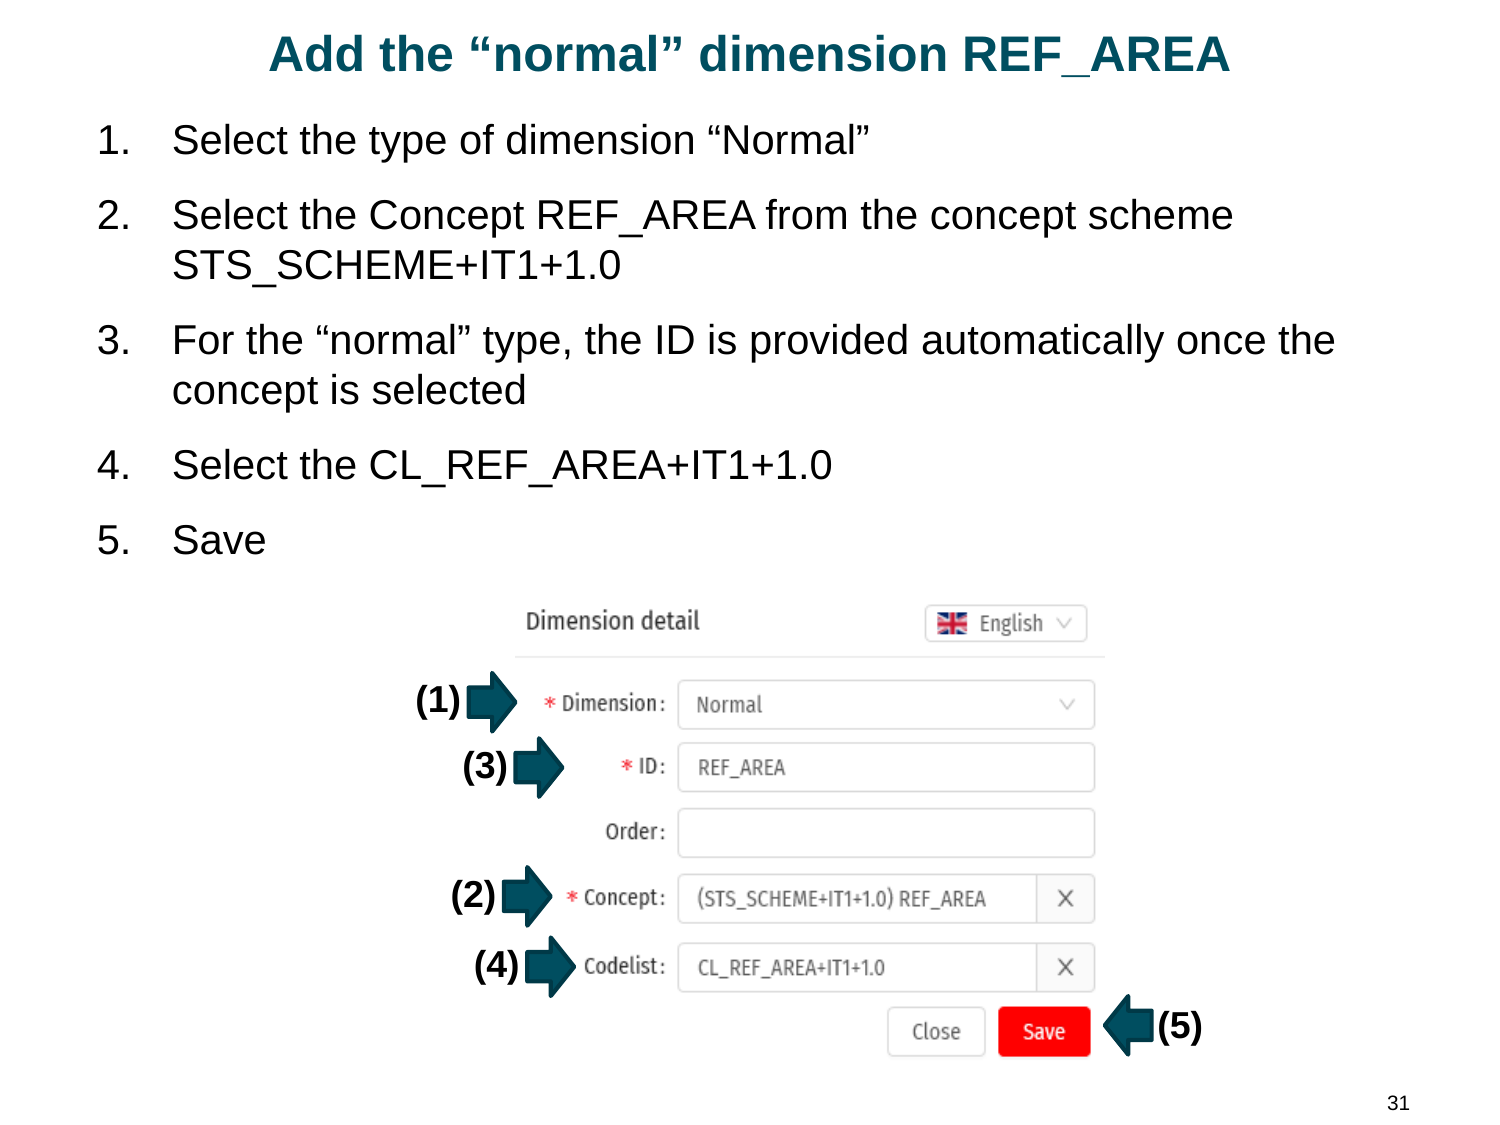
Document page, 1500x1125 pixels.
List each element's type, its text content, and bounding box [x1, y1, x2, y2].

text_box (2) [435, 862, 510, 922]
text_box (5) [1142, 994, 1219, 1054]
picture [515, 597, 1105, 1072]
text_box (4) [459, 932, 510, 993]
slide_number 31 [1074, 1082, 1425, 1125]
text_box [477, 670, 510, 733]
text_box Select the type of dimension “Normal” Select the Concept REF_AREA from the concept scheme STS_SCHEME+IT1+1.0 For the “normal” type, the ID is provided automatically once the concept is selected Select the CL_REF_AREA+IT1+1.0 Save [82, 105, 1434, 571]
text_box (3) [447, 733, 510, 793]
text_box [1109, 994, 1142, 1057]
title Add the “normal” dimension REF_AREA [75, 20, 1425, 82]
text_box (1) [400, 667, 477, 728]
